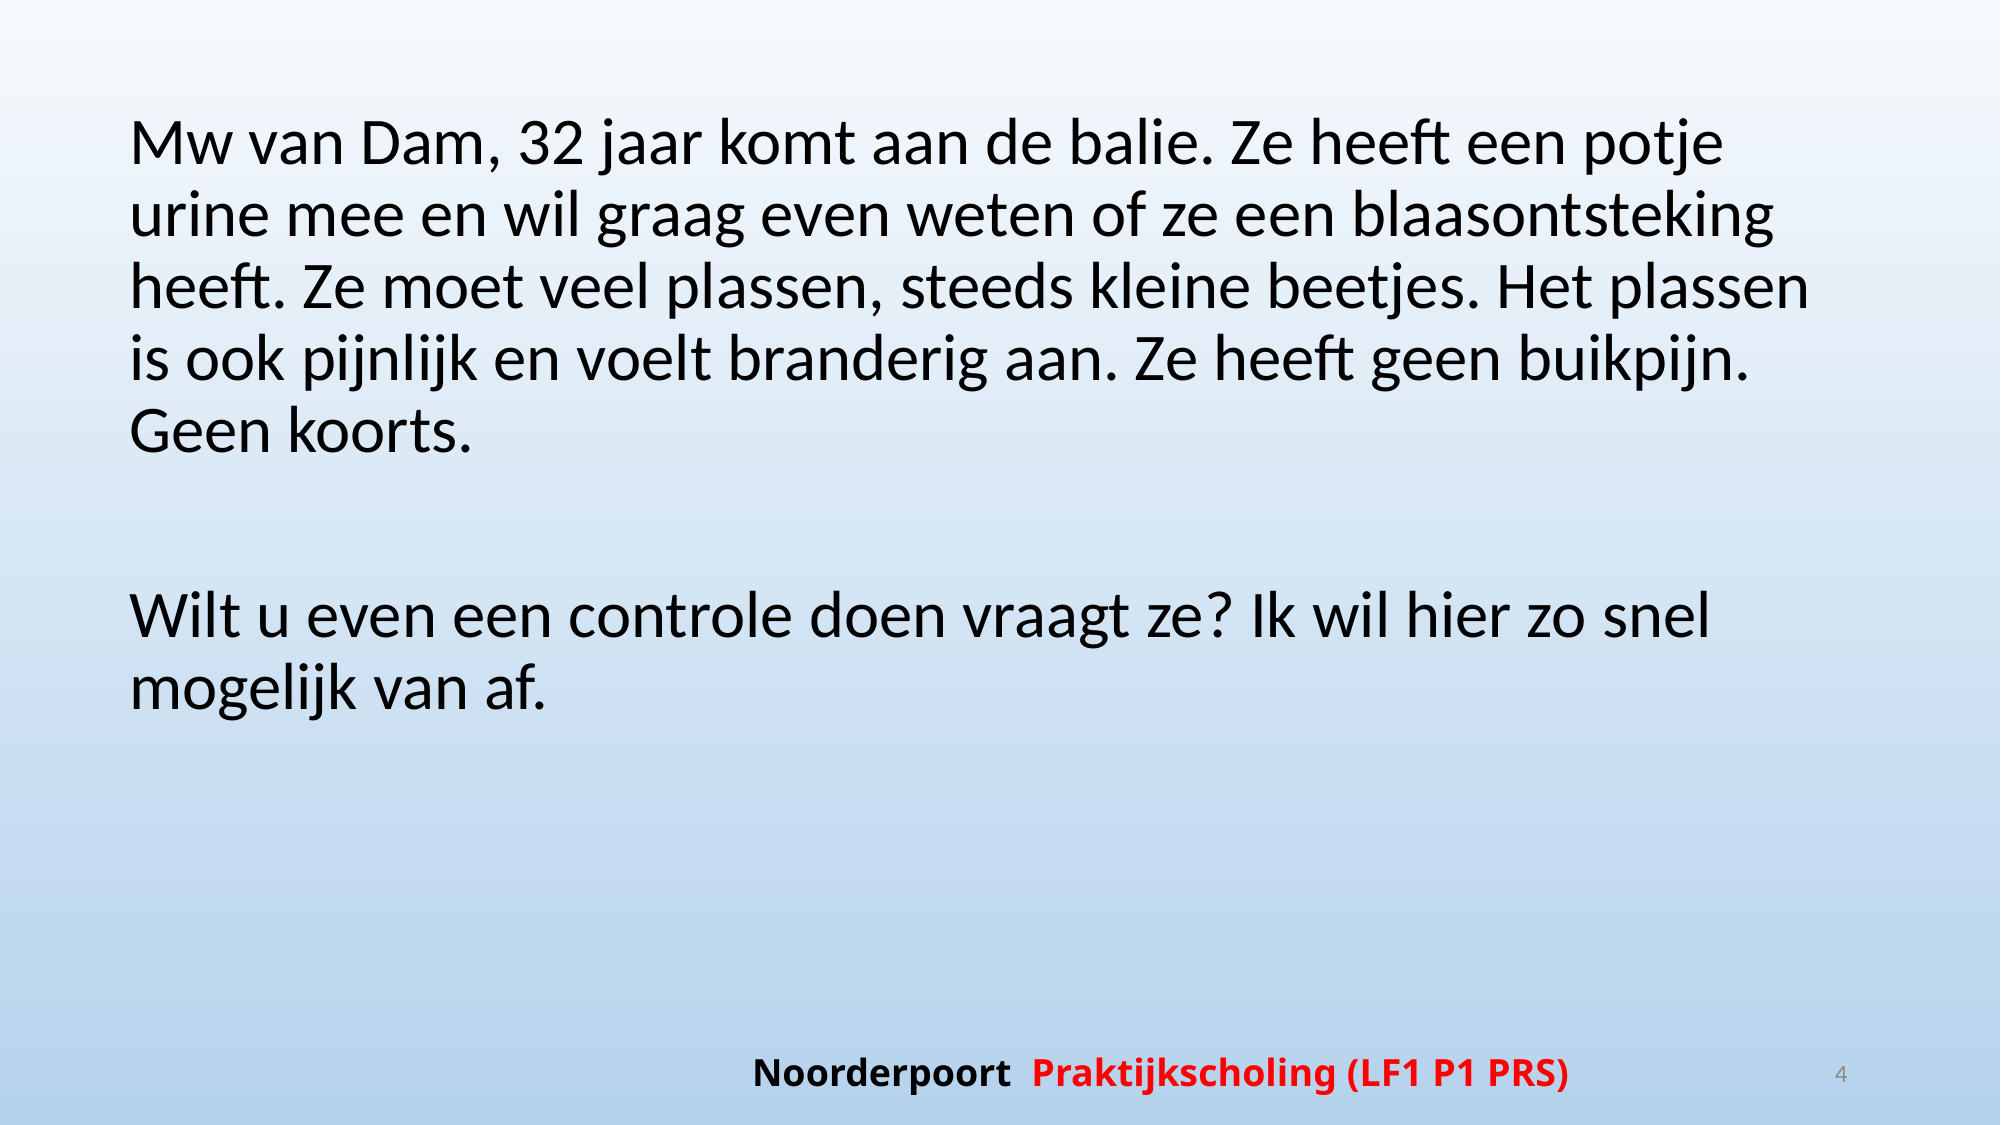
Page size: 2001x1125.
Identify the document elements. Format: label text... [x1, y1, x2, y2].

list Mw van Dam, 32 jaar komt aan de balie. Ze heeft een potje urine mee en wil graag even weten of ze een blaasontsteking heeft. Ze moet veel plassen, steeds kleine beetjes. Het plassen is ook pijnlijk en voelt branderig aan. Ze heeft geen buikpijn. Geen koorts. Wilt u even een controle doen vraagt ze? Ik wil hier zo snel mogelijk van af. [114, 99, 1863, 1014]
slide_number 4 [1412, 1042, 1863, 1103]
text_box Noorderpoort Praktijkscholing (LF1 P1 PRS) [737, 1041, 1624, 1102]
